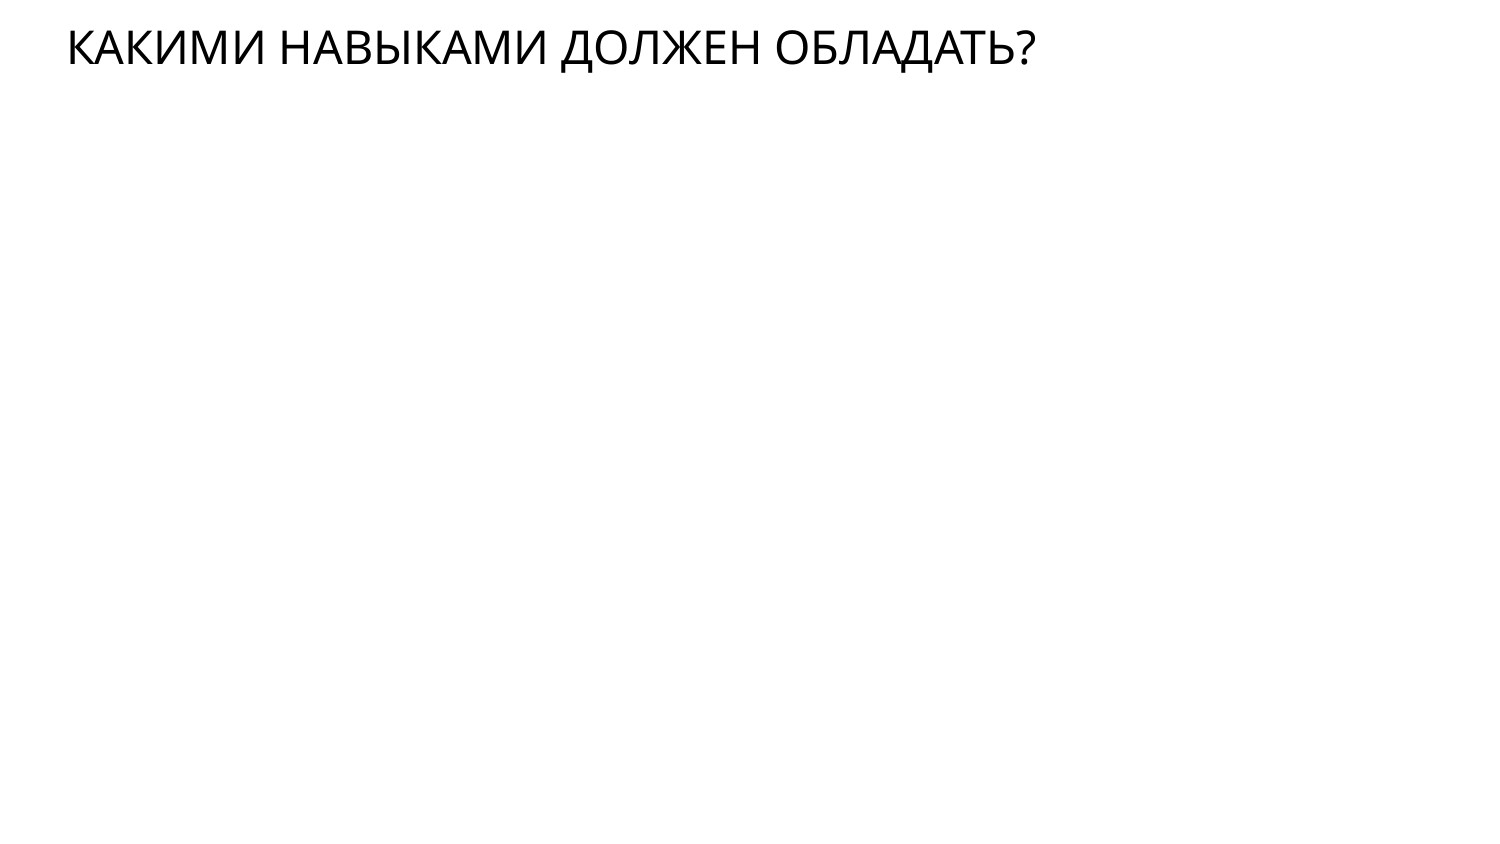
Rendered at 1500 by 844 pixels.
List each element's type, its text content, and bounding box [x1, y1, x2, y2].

title КАКИМИ НАВЫКАМИ ДОЛЖЕН ОБЛАДАТЬ? [51, 0, 1449, 94]
